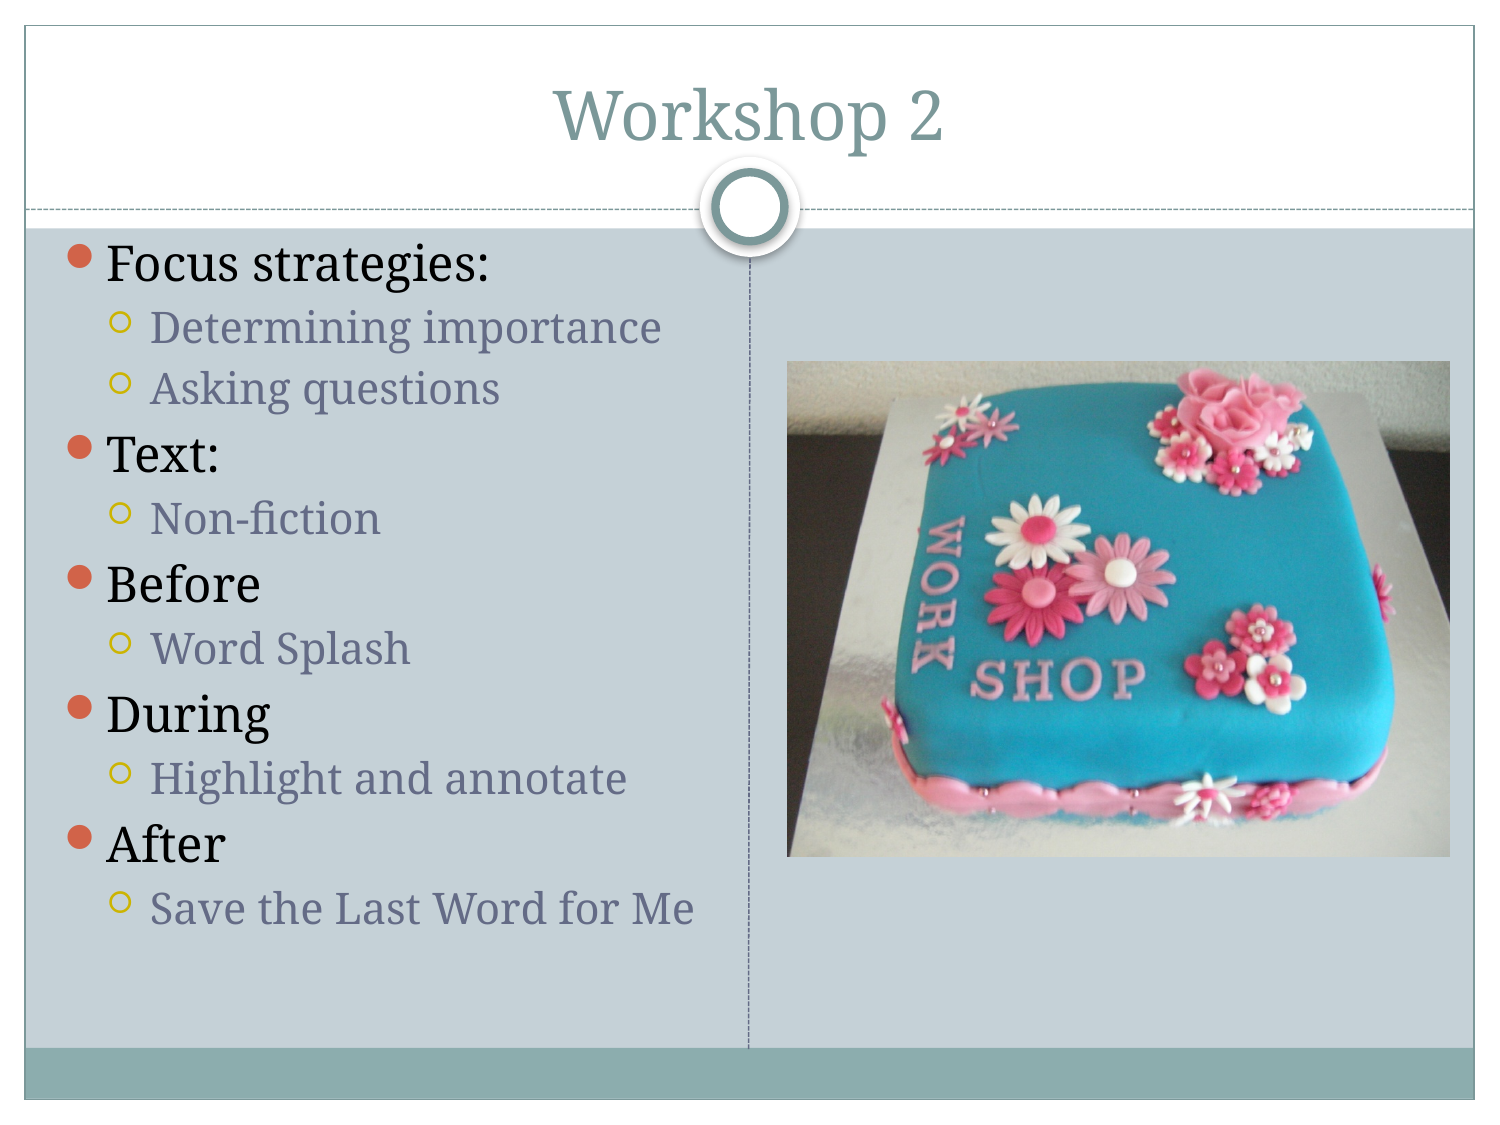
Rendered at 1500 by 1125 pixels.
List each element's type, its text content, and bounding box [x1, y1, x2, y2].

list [787, 360, 1451, 857]
title Workshop 2 [49, 37, 1450, 162]
list Focus strategies: Determining importance Asking questions Text: Non-fiction Before Word Splash During Highlight and annotate After Save the Last Word for Me [49, 224, 712, 993]
